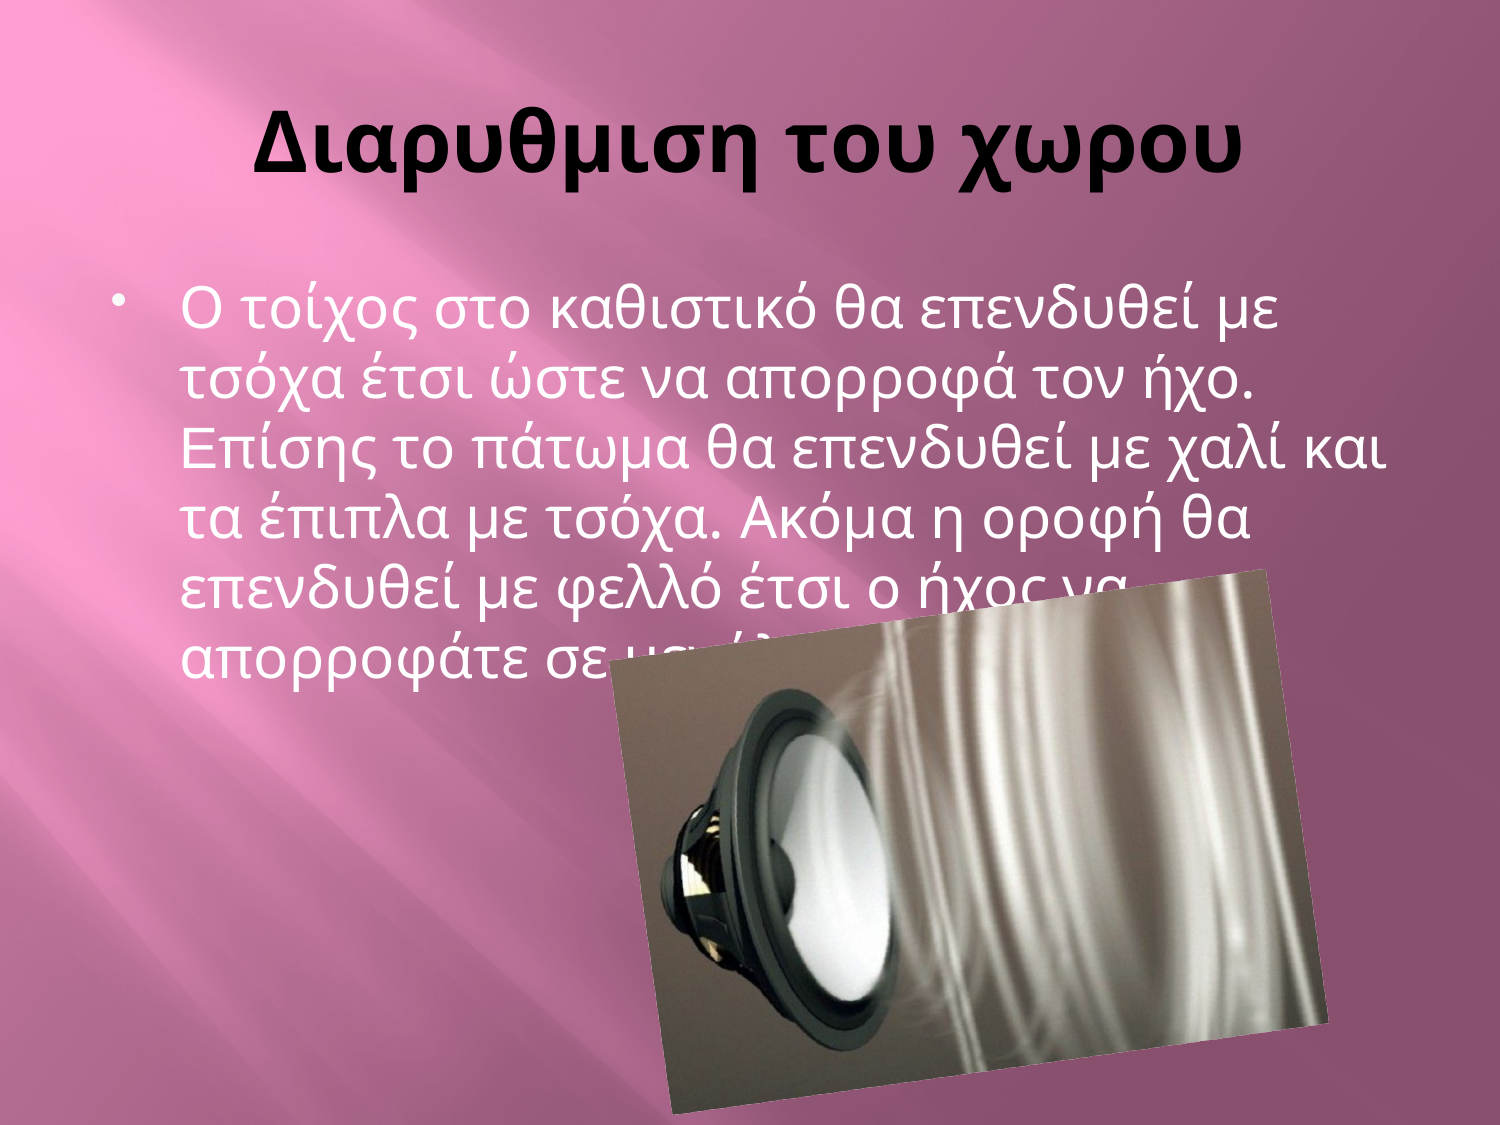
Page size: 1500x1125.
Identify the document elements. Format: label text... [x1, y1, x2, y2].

picture [609, 569, 1328, 1114]
list Ο τοίχος στο καθιστικό θα επενδυθεί με τσόχα έτσι ώστε να απορροφά τον ήχο. Επίσης το πάτωμα θα επενδυθεί με χαλί και τα έπιπλα με τσόχα. Ακόμα η οροφή θα επενδυθεί με φελλό έτσι ο ήχος να απορροφάτε σε μεγάλο βαθμό [75, 262, 1425, 1035]
title Διαρυθμιση του χωρου [75, 45, 1425, 233]
